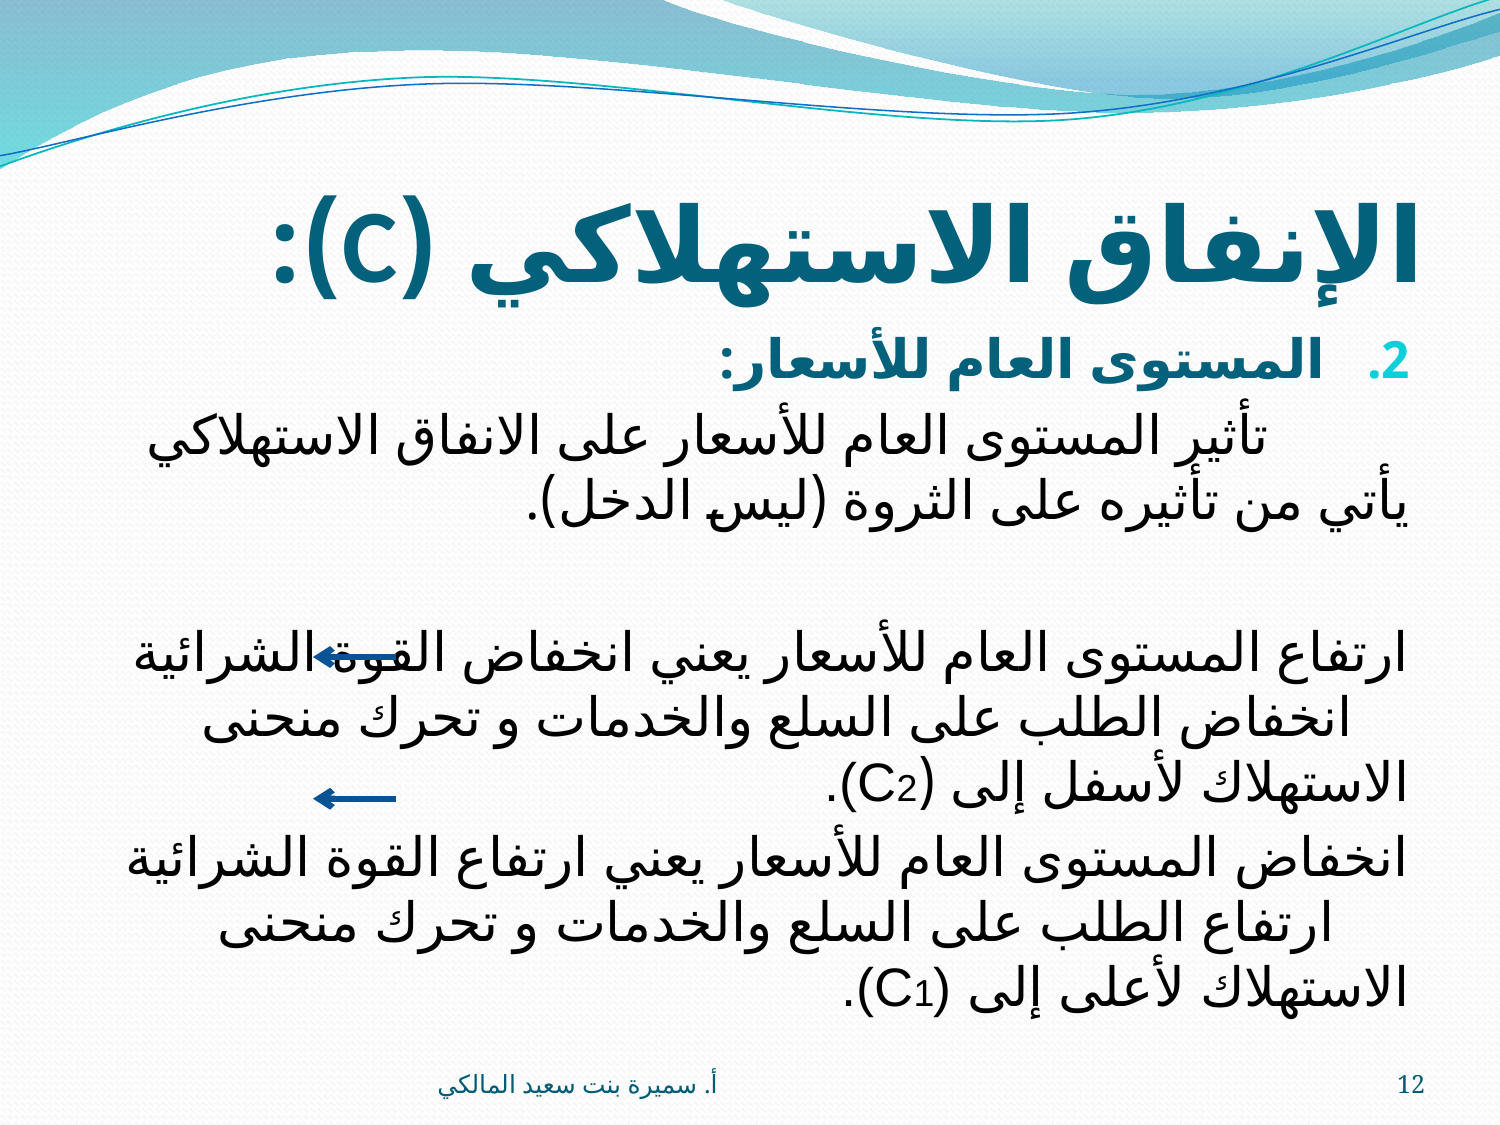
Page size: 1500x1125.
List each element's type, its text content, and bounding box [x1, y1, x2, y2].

list المستوى العام للأسعار: تأثير المستوى العام للأسعار على الانفاق الاستهلاكي يأتي من تأثيره على الثروة (ليس الدخل). ارتفاع المستوى العام للأسعار يعني انخفاض القوة الشرائية انخفاض الطلب على السلع والخدمات و تحرك منحنى الاستهلاك لأسفل إلى (C2). انخفاض المستوى العام للأسعار يعني ارتفاع القوة الشرائية ارتفاع الطلب على السلع والخدمات و تحرك منحنى الاستهلاك لأعلى إلى (C1). [75, 317, 1425, 1038]
text_box [333, 660, 392, 666]
text_box [332, 802, 392, 808]
footer أ. سميرة بنت سعيد المالكي [437, 1042, 988, 1103]
text_box [315, 802, 325, 808]
title الإنفاق الاستهلاكي (C): [75, 115, 1425, 303]
text_box [315, 661, 325, 666]
slide_number 12 [1299, 1042, 1425, 1103]
